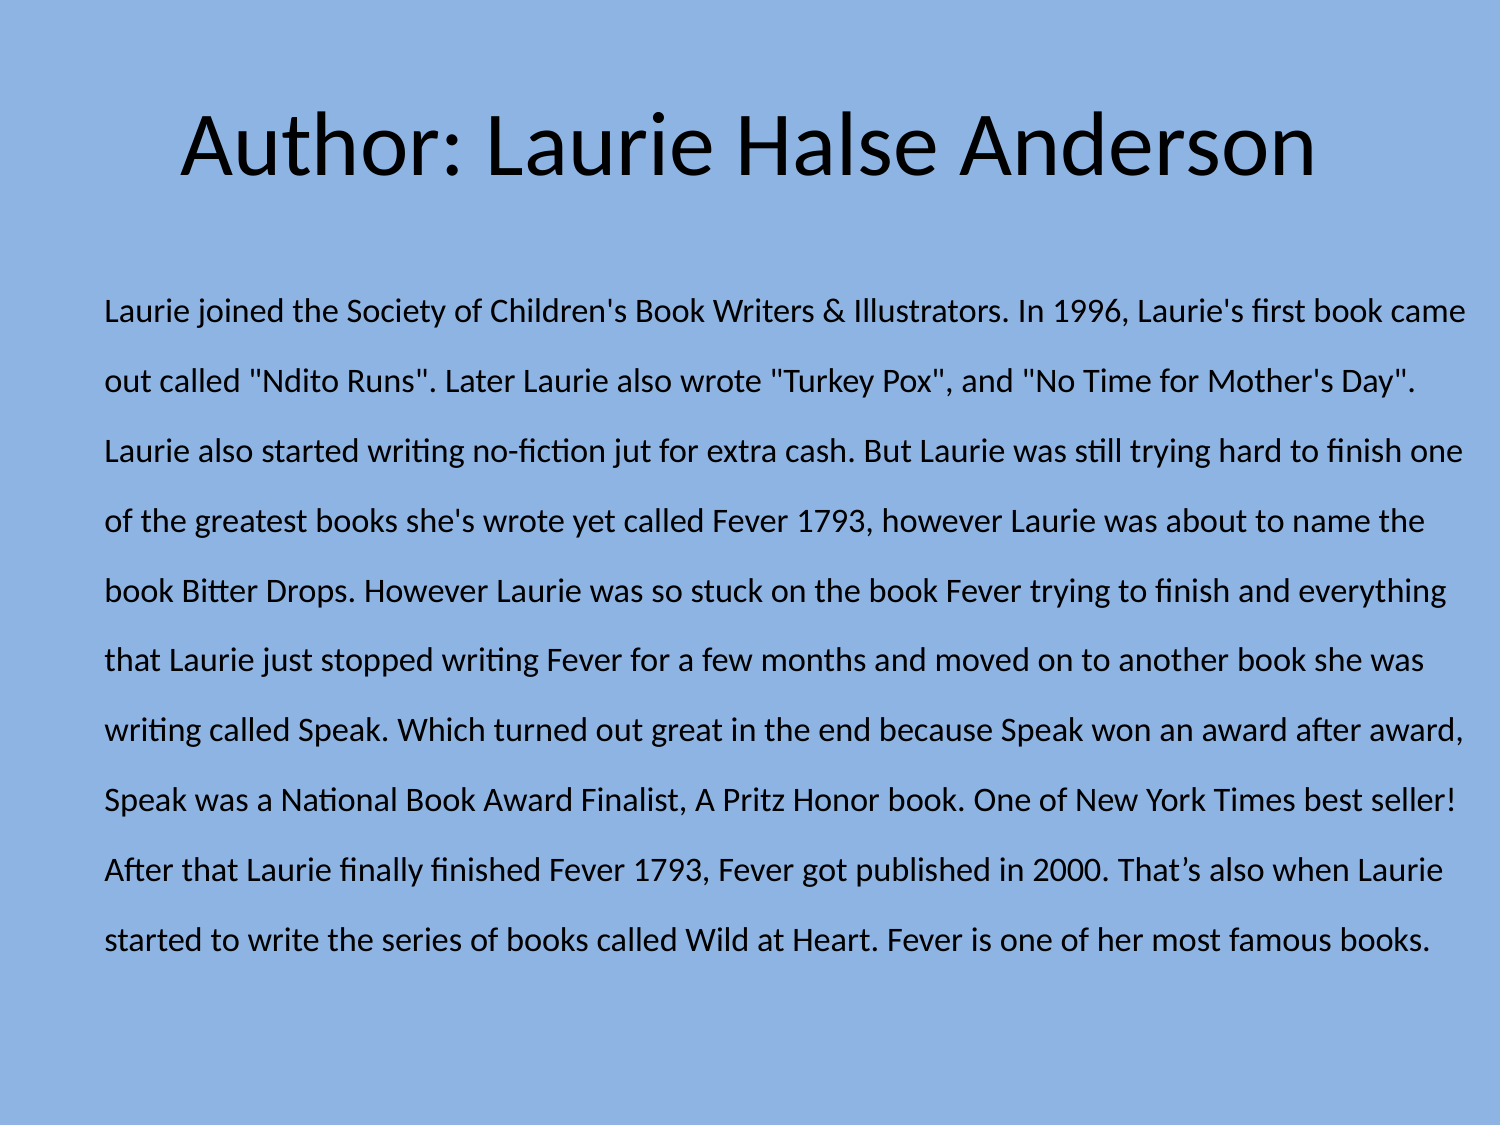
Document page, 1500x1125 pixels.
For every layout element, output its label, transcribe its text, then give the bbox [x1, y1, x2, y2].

list Laurie joined the Society of Children's Book Writers & Illustrators. In 1996, Laurie's first book came out called "Ndito Runs". Later Laurie also wrote "Turkey Pox", and "No Time for Mother's Day". Laurie also started writing no-fiction jut for extra cash. But Laurie was still trying hard to finish one of the greatest books she's wrote yet called Fever 1793, however Laurie was about to name the book Bitter Drops. However Laurie was so stuck on the book Fever trying to finish and everything that Laurie just stopped writing Fever for a few months and moved on to another book she was writing called Speak. Which turned out great in the end because Speak won an award after award, Speak was a National Book Award Finalist, A Pritz Honor book. One of New York Times best seller! After that Laurie finally finished Fever 1793, Fever got published in 2000. That’s also when Laurie started to write the series of books called Wild at Heart. Fever is one of her most famous books. [37, 174, 1500, 1050]
title Author: Laurie Halse Anderson [75, 45, 1425, 174]
